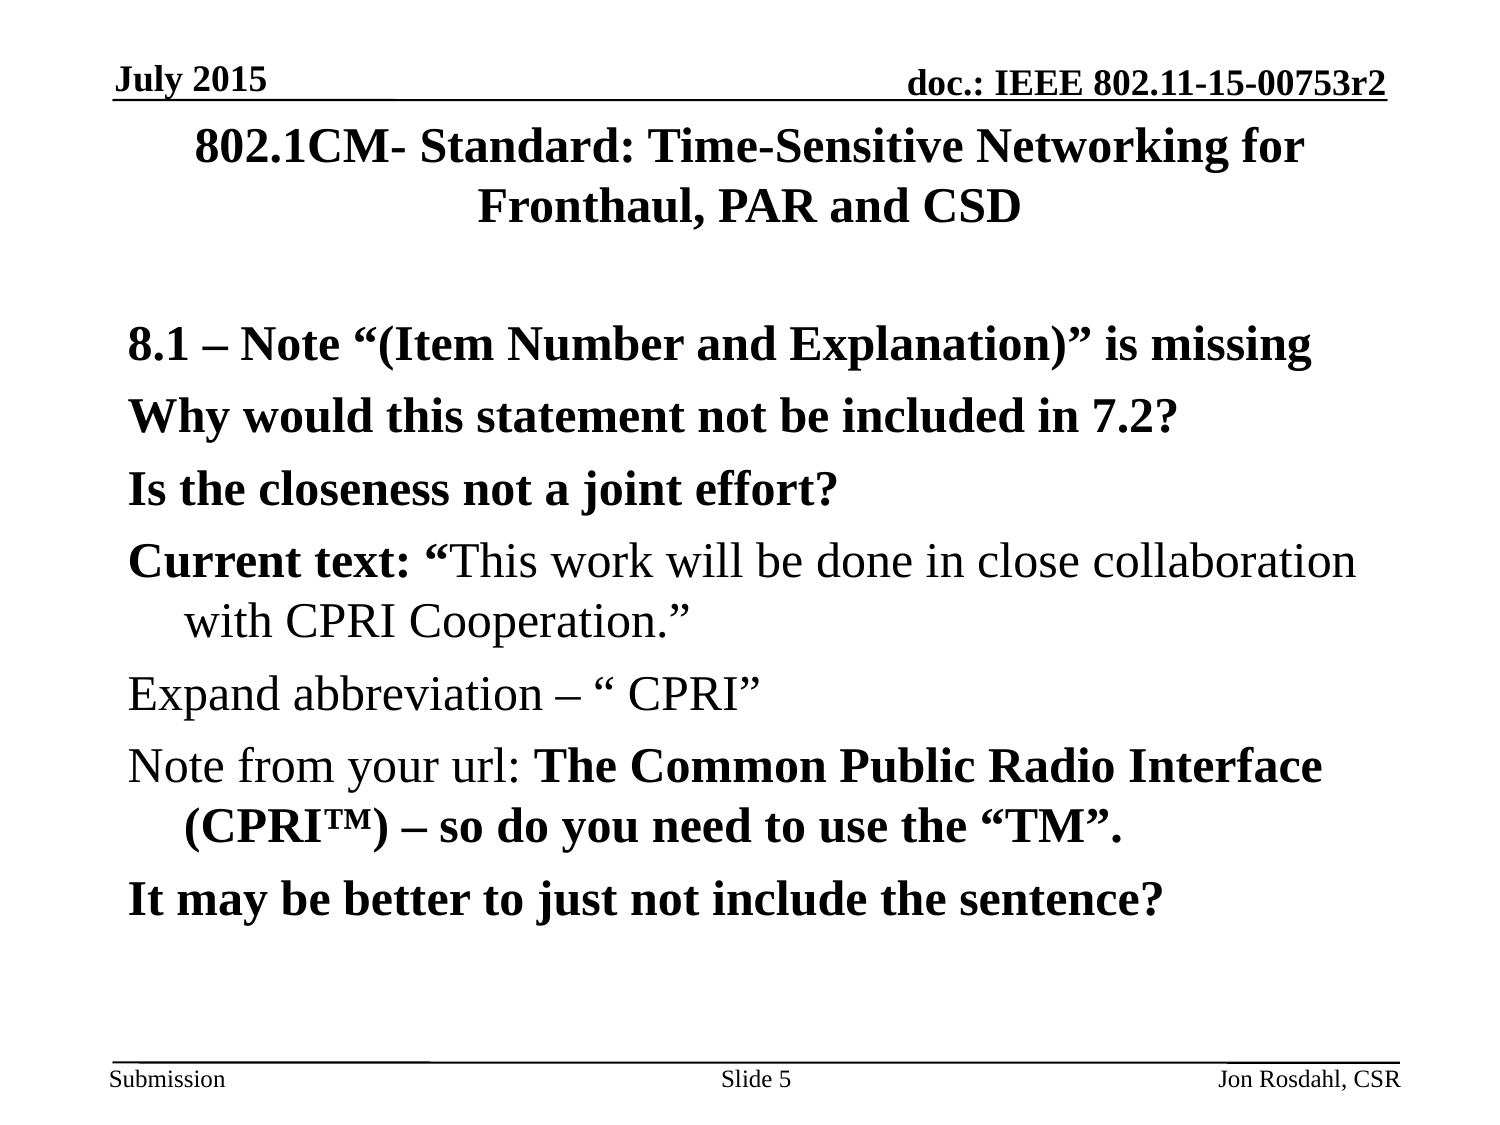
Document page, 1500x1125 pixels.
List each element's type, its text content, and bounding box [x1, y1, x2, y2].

footer Jon Rosdahl, CSR [878, 1061, 1402, 1093]
title 802.1CM- Standard: Time-Sensitive Networking for Fronthaul, PAR and CSD [112, 112, 1388, 232]
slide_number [114, 54, 423, 100]
list 8.1 – Note “(Item Number and Explanation)” is missing Why would this statement not be included in 7.2? Is the closeness not a joint effort? Current text: “This work will be done in close collaboration with CPRI Cooperation.” Expand abbreviation – “ CPRI” Note from your url: The Common Public Radio Interface (CPRI™) – so do you need to use the “TM”. It may be better to just not include the sentence? [112, 302, 1388, 1000]
slide_number Slide 5 [712, 1061, 800, 1123]
